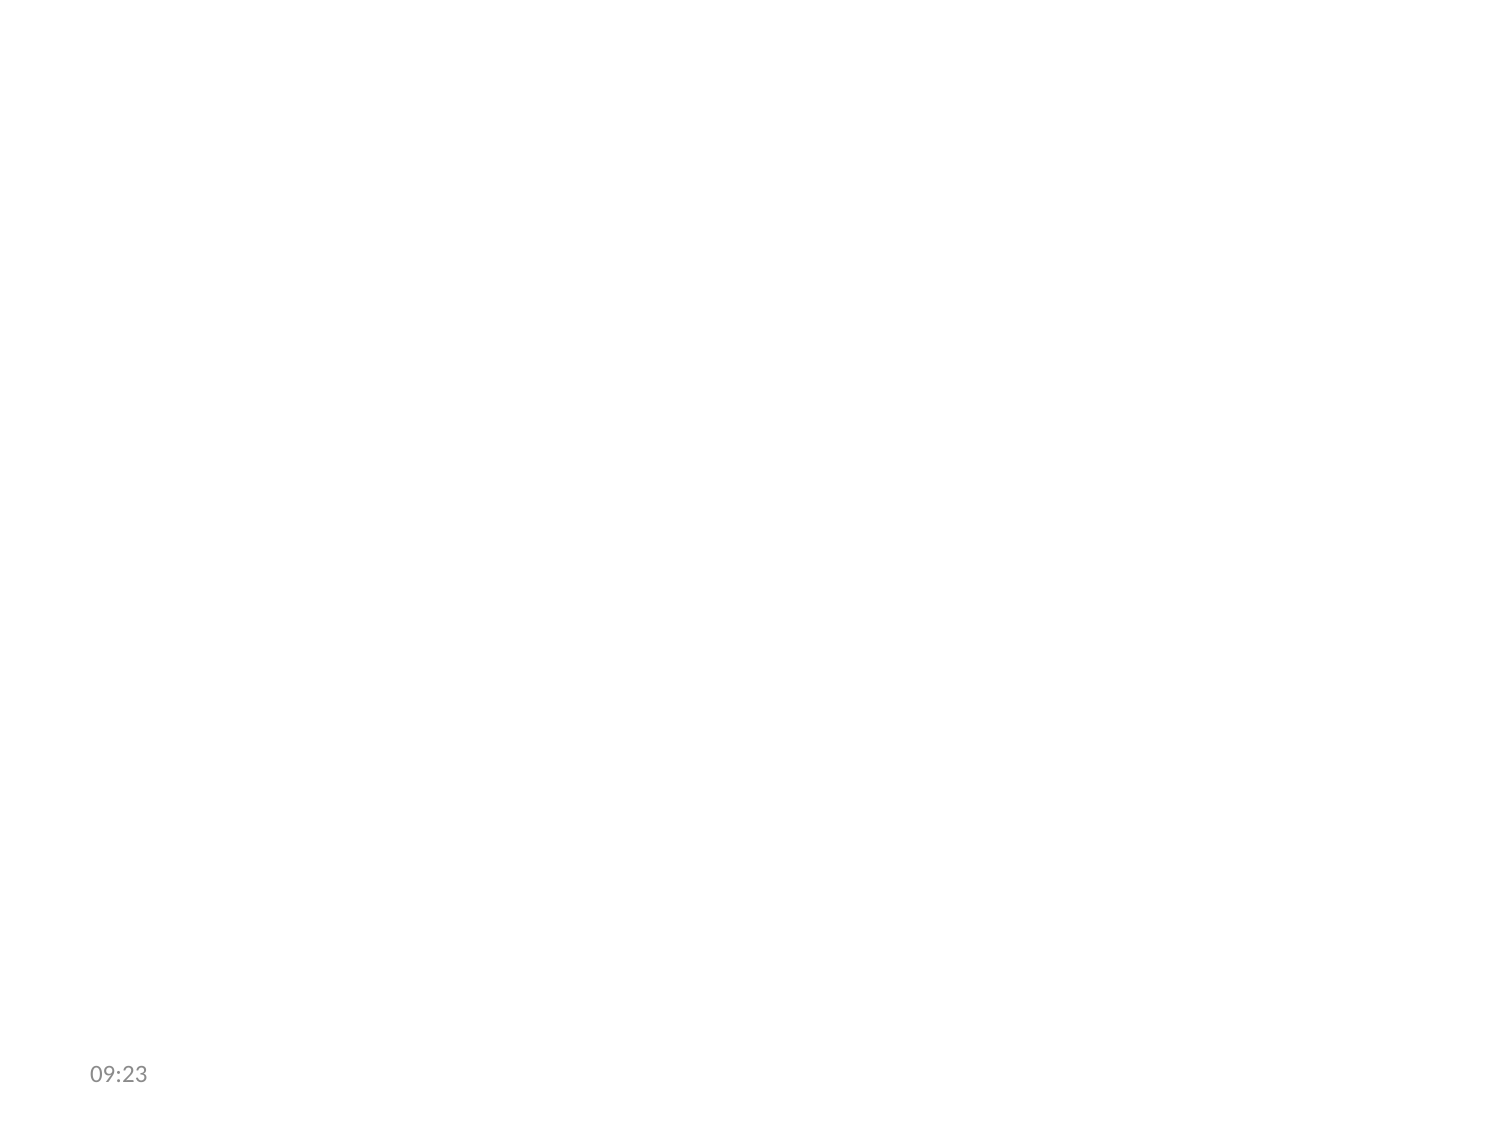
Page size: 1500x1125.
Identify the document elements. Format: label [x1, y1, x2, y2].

slide_number [75, 1042, 425, 1103]
